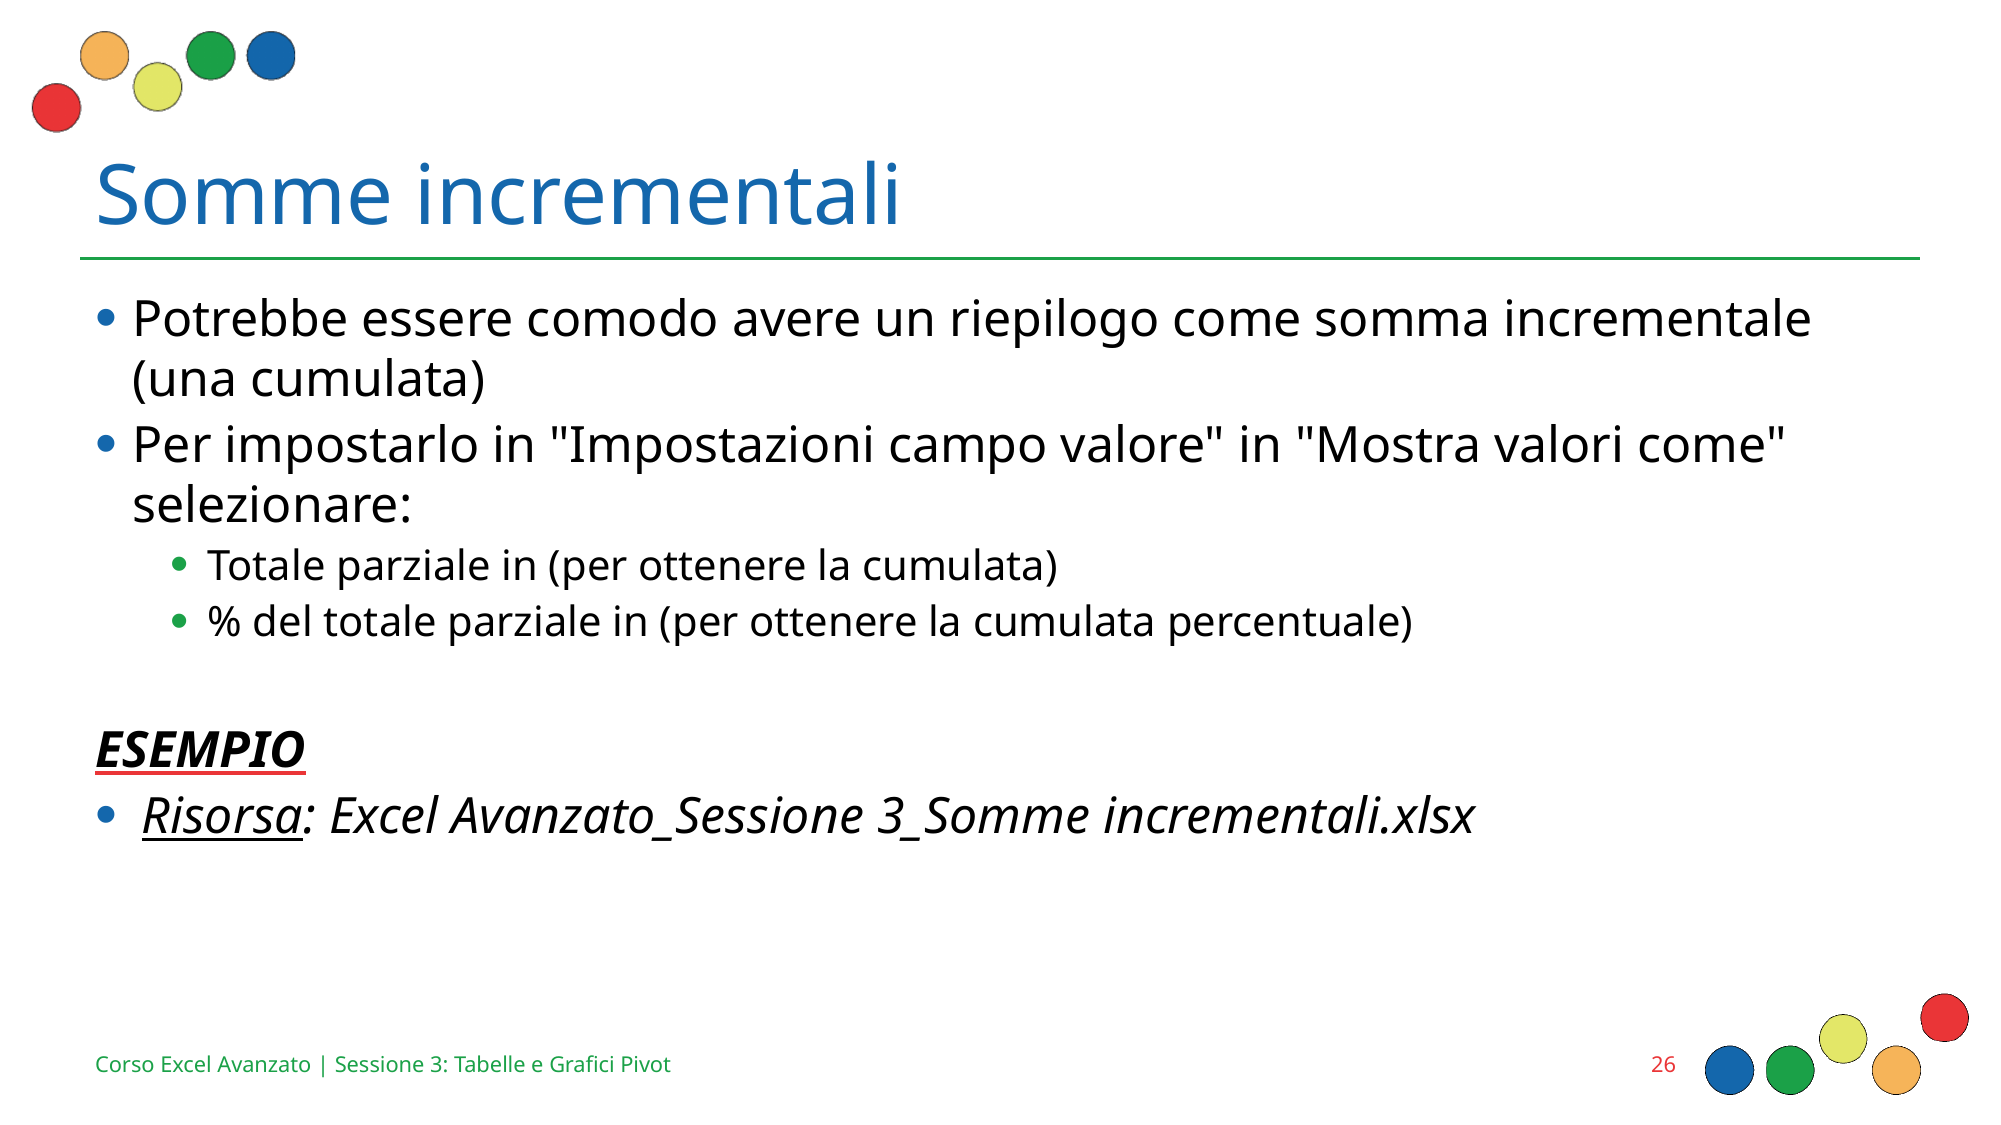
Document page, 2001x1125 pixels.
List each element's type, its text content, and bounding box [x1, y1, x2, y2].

slide_number 26 [1583, 1035, 1692, 1096]
footer Corso Excel Avanzato | Sessione 3: Tabelle e Grafici Pivot [80, 1035, 1571, 1096]
title Somme incrementali [80, 123, 1920, 259]
list Potrebbe essere comodo avere un riepilogo come somma incrementale (una cumulata) Per impostarlo in "Impostazioni campo valore" in "Mostra valori come" selezionare: Totale parziale in (per ottenere la cumulata) % del totale parziale in (per ottenere la cumulata percentuale) ESEMPIO Risorsa: Excel Avanzato_Sessione 3_Somme incrementali.xlsx [80, 278, 1920, 1011]
picture [29, 30, 295, 135]
picture [1704, 990, 1971, 1096]
